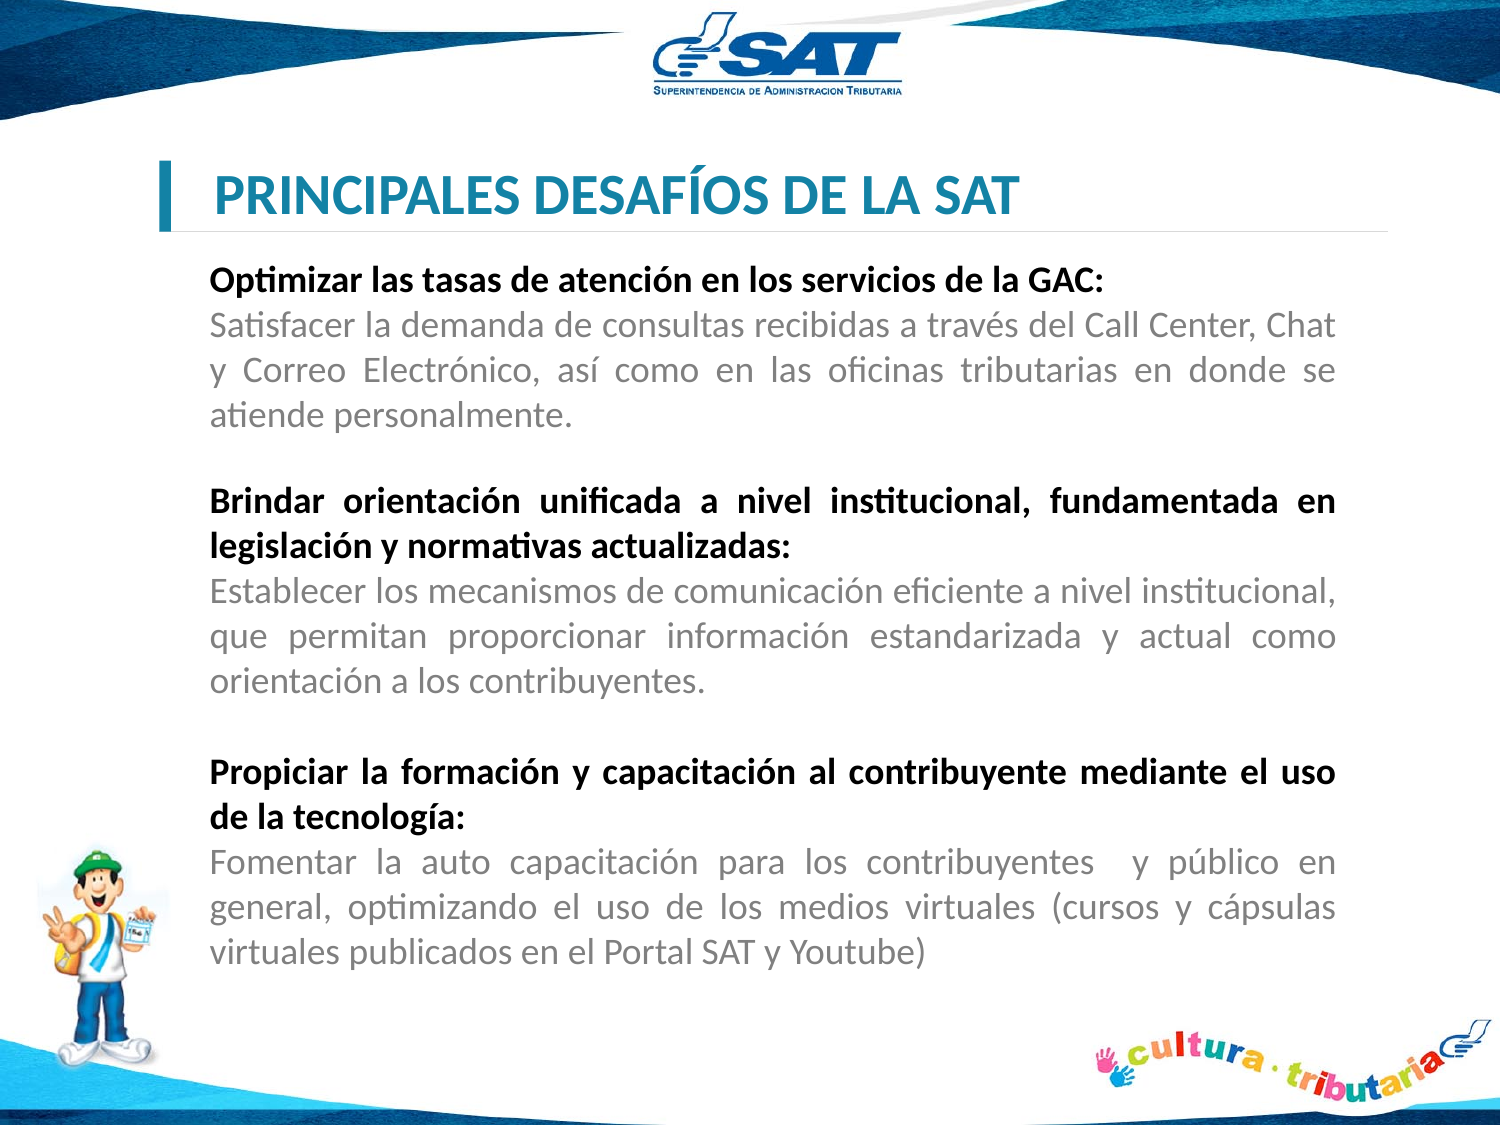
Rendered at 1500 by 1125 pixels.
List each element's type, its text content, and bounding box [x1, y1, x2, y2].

picture [0, 0, 1500, 1125]
text_box Propiciar la formación y capacitación al contribuyente mediante el uso de la tecnología: Fomentar la auto capacitación para los contribuyentes y público en general, optimizando el uso de los medios virtuales (cursos y cápsulas virtuales publicados en el Portal SAT y Youtube) [194, 739, 1353, 980]
text_box Brindar orientación unificada a nivel institucional, fundamentada en legislación y normativas actualizadas: Establecer los mecanismos de comunicación eficiente a nivel institucional, que permitan proporcionar información estandarizada y actual como orientación a los contribuyentes. [194, 468, 1353, 709]
text_box Optimizar las tasas de atención en los servicios de la GAC: Satisfacer la demanda de consultas recibidas a través del Call Center, Chat y Correo Electrónico, así como en las oficinas tributarias en donde se atiende personalmente. [194, 247, 1353, 443]
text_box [159, 148, 1389, 236]
